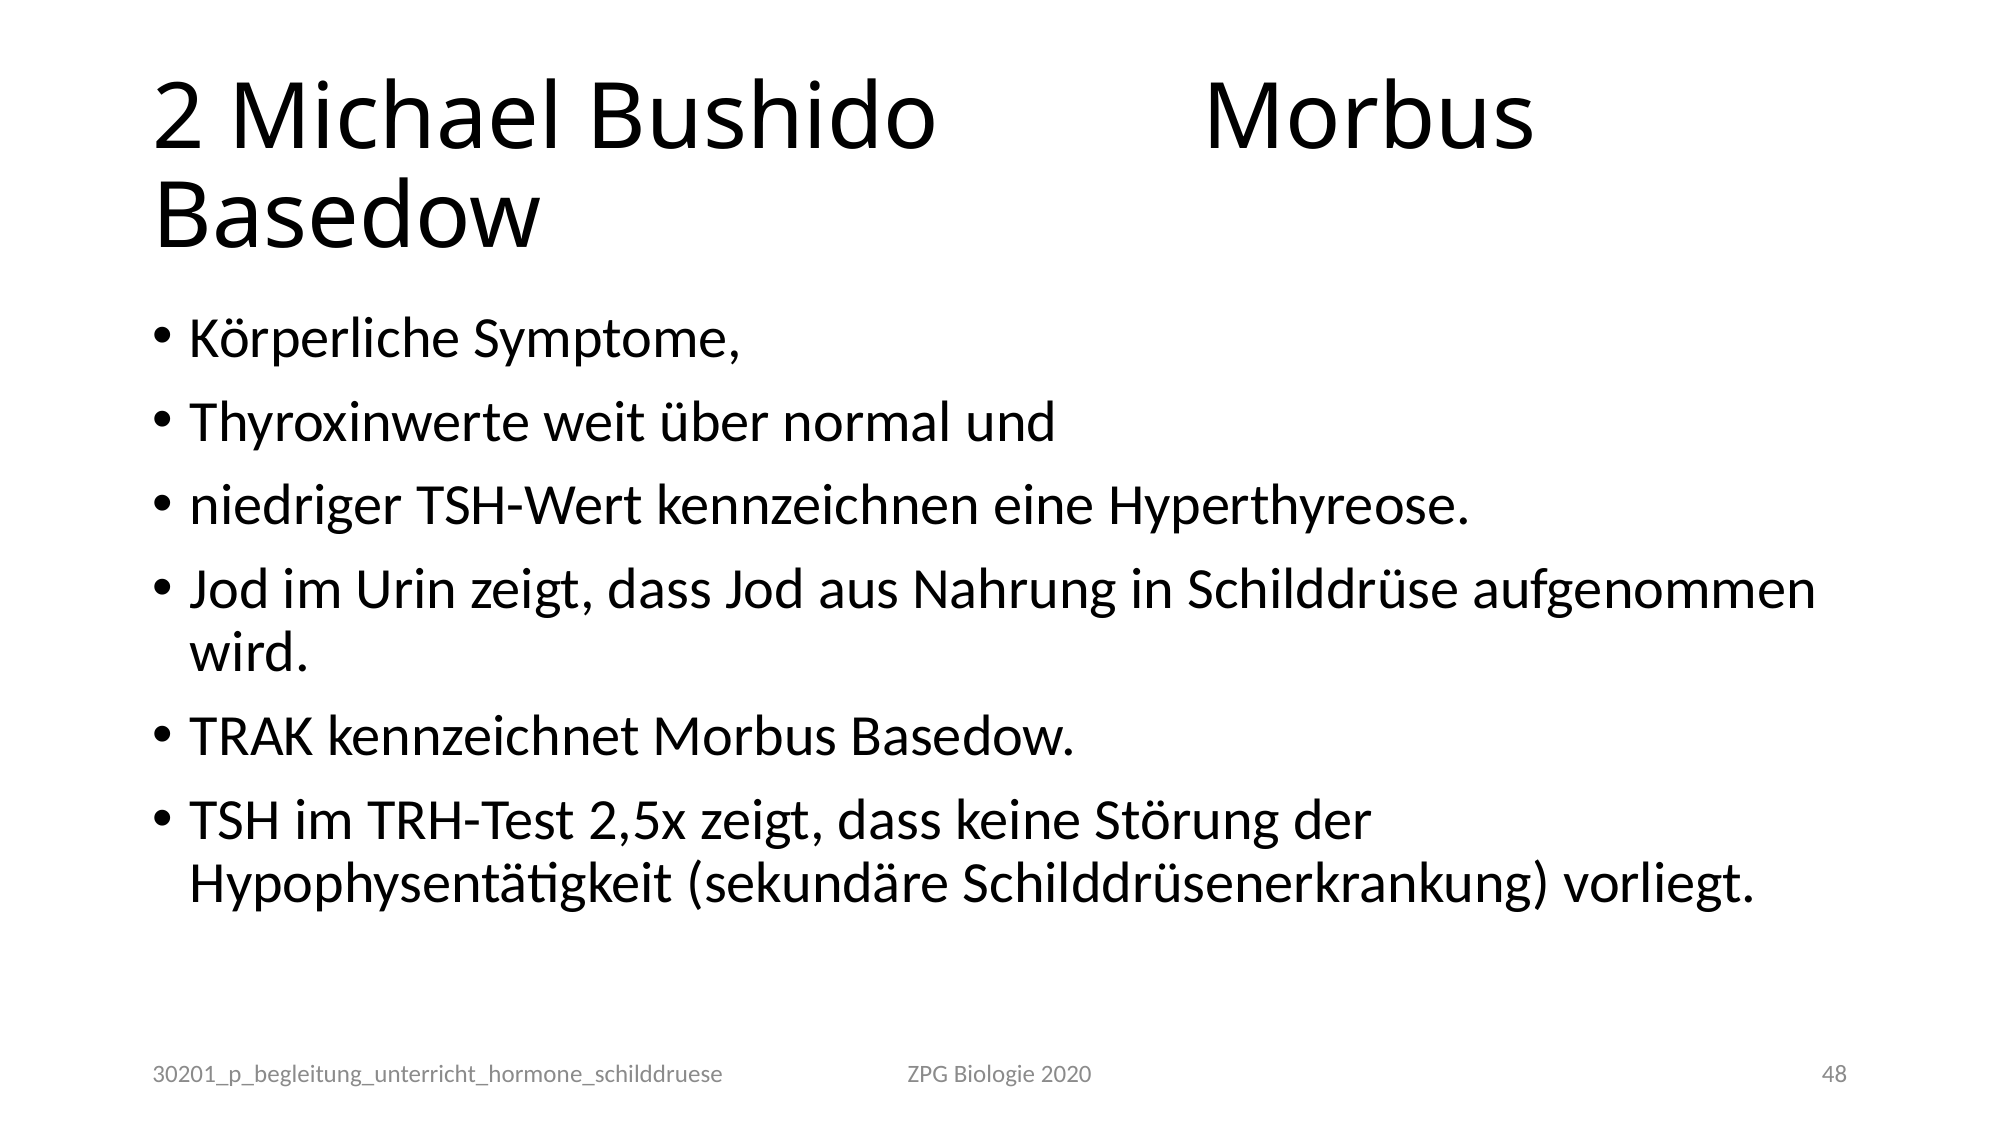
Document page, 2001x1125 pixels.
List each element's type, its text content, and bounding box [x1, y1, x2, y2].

footer ZPG Biologie 2020 [662, 1042, 1338, 1103]
slide_number 30201_p_begleitung_unterricht_hormone_schilddruese [137, 1042, 662, 1103]
title 2 Michael Bushido Morbus Basedow [137, 59, 1863, 278]
list Körperliche Symptome, Thyroxinwerte weit über normal und niedriger TSH-Wert kennzeichnen eine Hyperthyreose. Jod im Urin zeigt, dass Jod aus Nahrung in Schilddrüse aufgenommen wird. TRAK kennzeichnet Morbus Basedow. TSH im TRH-Test 2,5x zeigt, dass keine Störung der Hypophysentätigkeit (sekundäre Schilddrüsenerkrankung) vorliegt. [137, 299, 1863, 1014]
slide_number 48 [1412, 1042, 1863, 1103]
